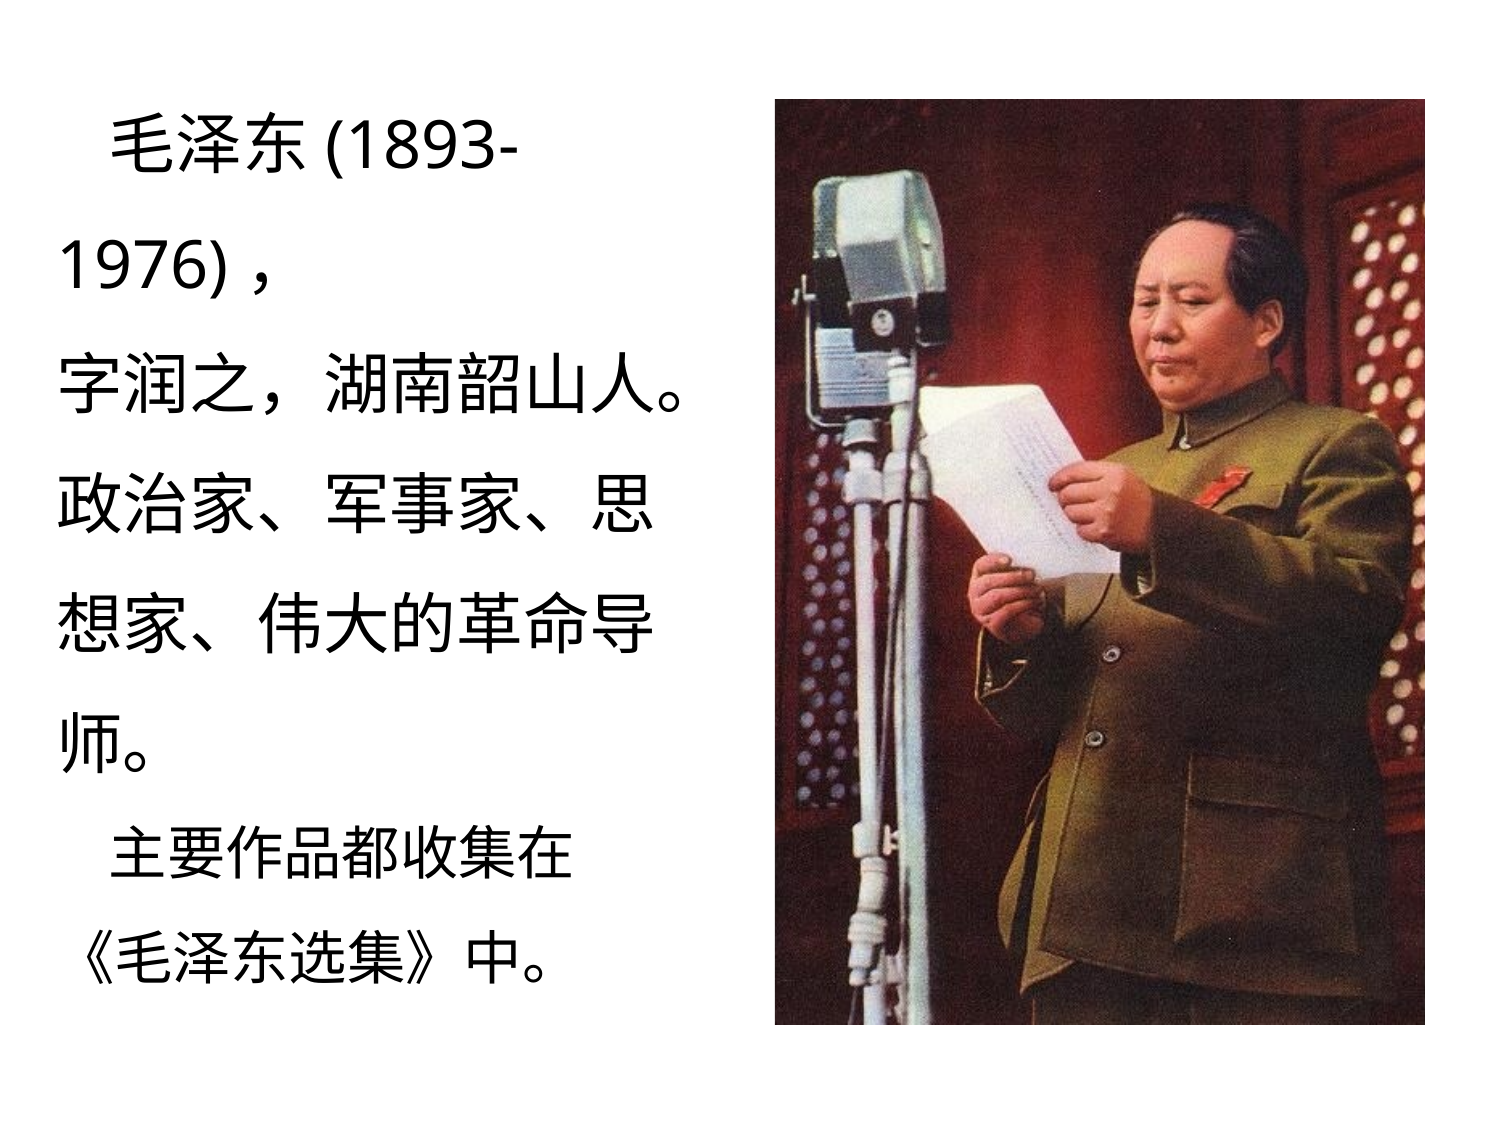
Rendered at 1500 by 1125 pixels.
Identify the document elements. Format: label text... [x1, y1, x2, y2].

text_box 毛泽东(1893-1976)， 字润之，湖南韶山人。政治家、军事家、思想家、伟大的革命导师。 主要作品都收集在 《毛泽东选集》中。 [41, 54, 735, 999]
picture [774, 99, 1426, 1026]
